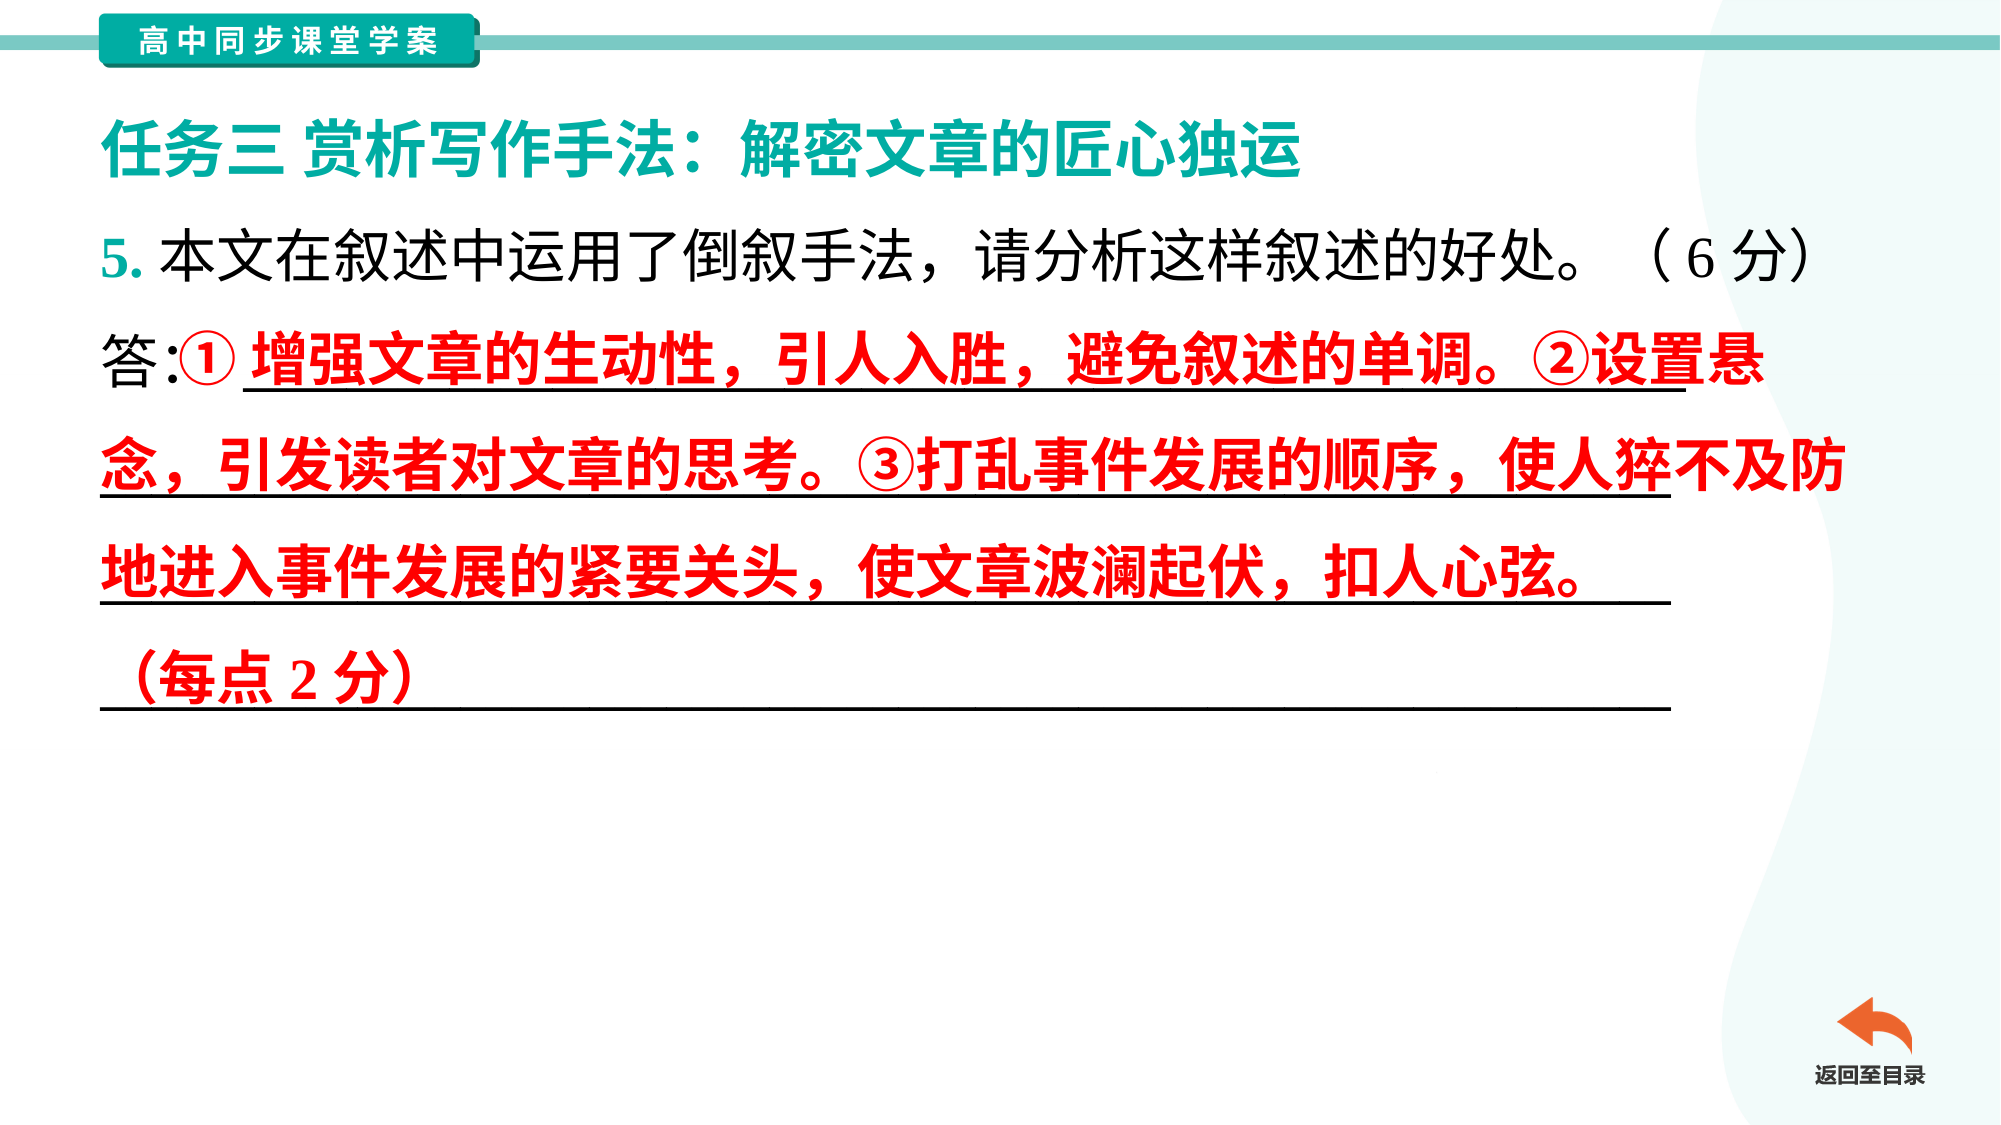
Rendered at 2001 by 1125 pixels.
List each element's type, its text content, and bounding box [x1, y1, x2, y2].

picture [0, 0, 2000, 1125]
text_box 5.本文在叙述中运用了倒叙手法，请分析这样叙述的好处。（6分） 答： ________________________________________________________ _____________________________________________________________ _____________________________________________________________ _____________________________________________________________ [100, 711, 1899, 715]
text_box 5.本文在叙述中运用了倒叙手法，请分析这样叙述的好处。（6分） 答： ________________________________________________________ _____________________________________________________________ _____________________________________________________________ _____________________________________________________________ [100, 182, 1899, 285]
text_box ①增强文章的生动性，引人入胜，避免叙述的单调。②设置悬 念，引发读者对文章的思考。③打乱事件发展的顺序，使人猝不及防 地进入事件发展的紧要关头，使文章波澜起伏，扣人心弦。 （每点2分） [100, 285, 1899, 711]
text_box 任务三 赏析写作手法：解密文章的匠心独运 [100, 76, 1899, 182]
